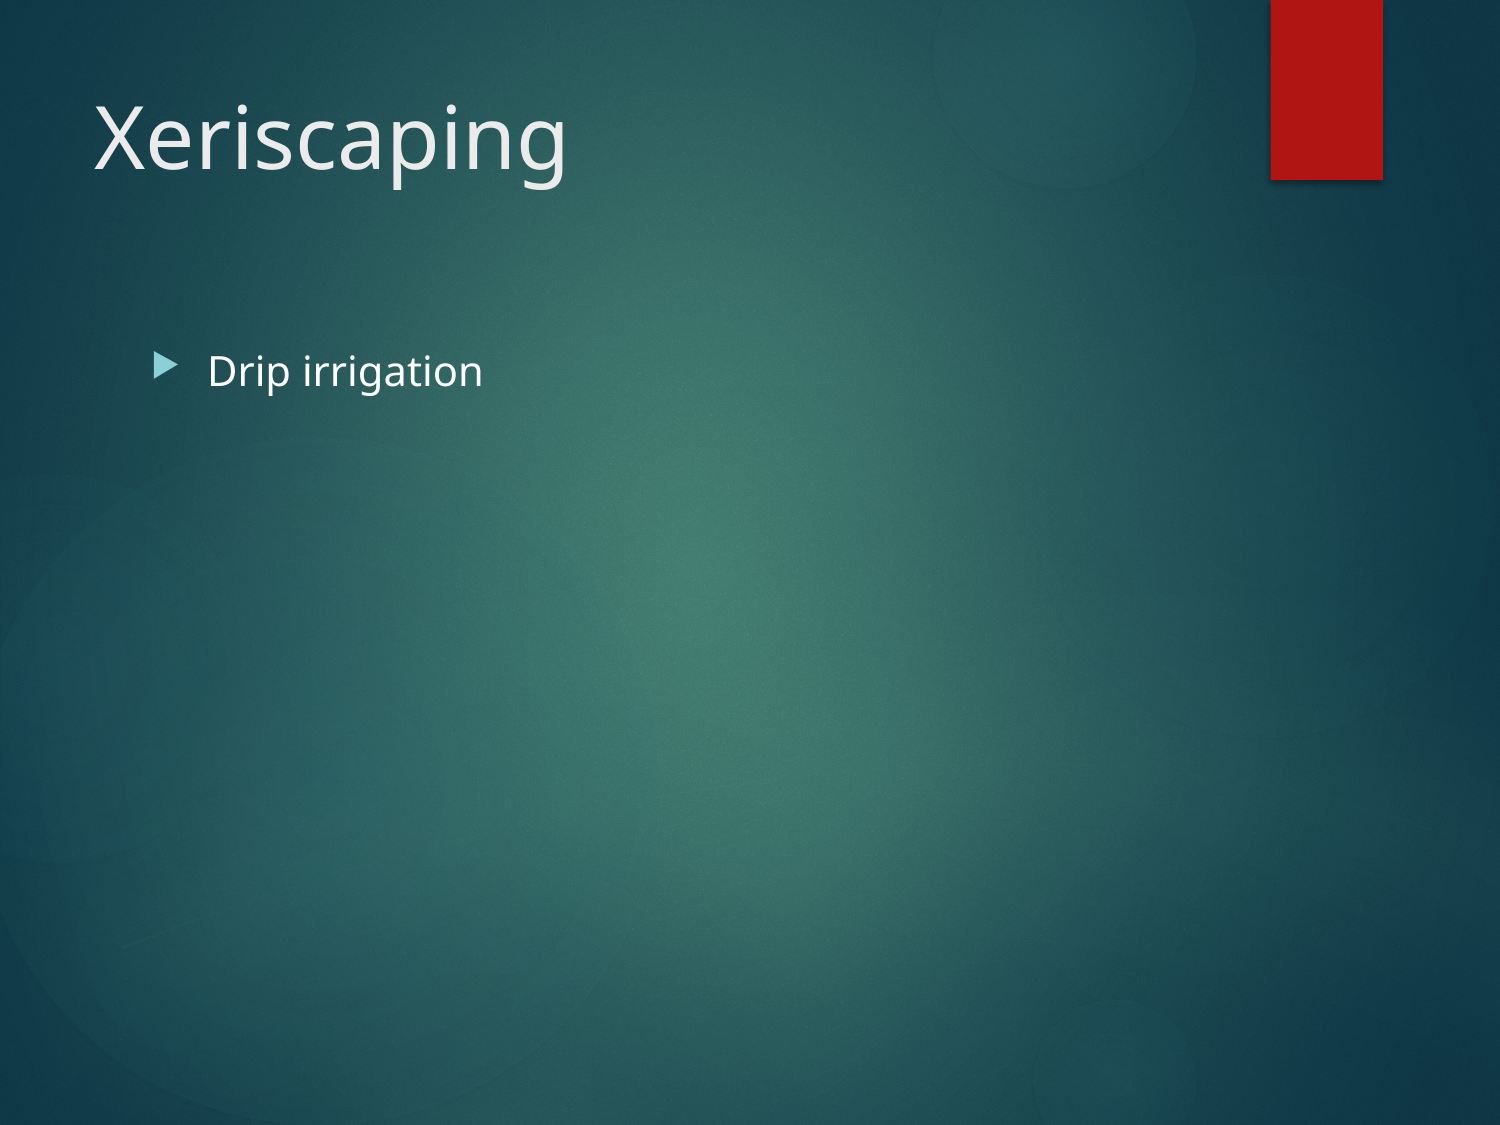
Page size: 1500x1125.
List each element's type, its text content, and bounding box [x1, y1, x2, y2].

list Drip irrigation [135, 336, 1237, 1025]
title Xeriscaping [79, 74, 1237, 304]
